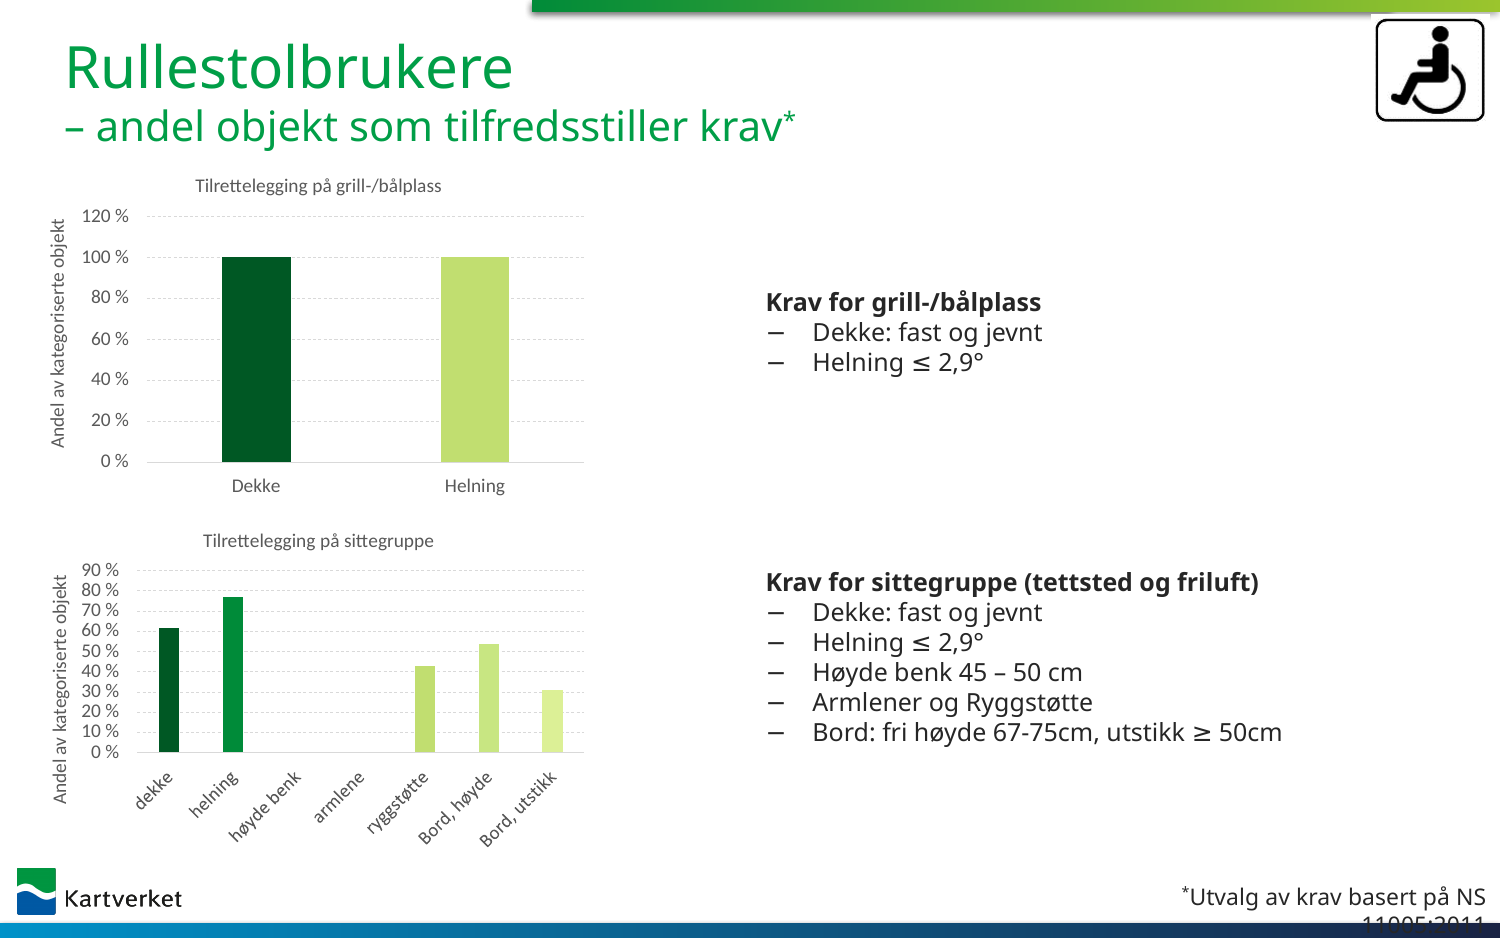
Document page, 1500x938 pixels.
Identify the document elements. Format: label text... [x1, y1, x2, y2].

text_box Krav for sittegruppe (tettsted og friluft) Dekke: fast og jevnt Helning ≤ 2,9° Høyde benk 45 – 50 cm Armlener og Ryggstøtte Bord: fri høyde 67-75cm, utstikk ≥ 50cm [750, 559, 1500, 754]
text_box Krav for grill-/bålplass Dekke: fast og jevnt Helning ≤ 2,9° [750, 279, 1452, 384]
text_box *Utvalg av krav basert på NS 11005:2011 [1068, 873, 1500, 938]
text_box Rullestolbrukere – andel objekt som tilfredsstiller krav* [49, 14, 1431, 158]
picture [1371, 13, 1491, 127]
picture [41, 166, 596, 505]
picture [41, 520, 596, 859]
